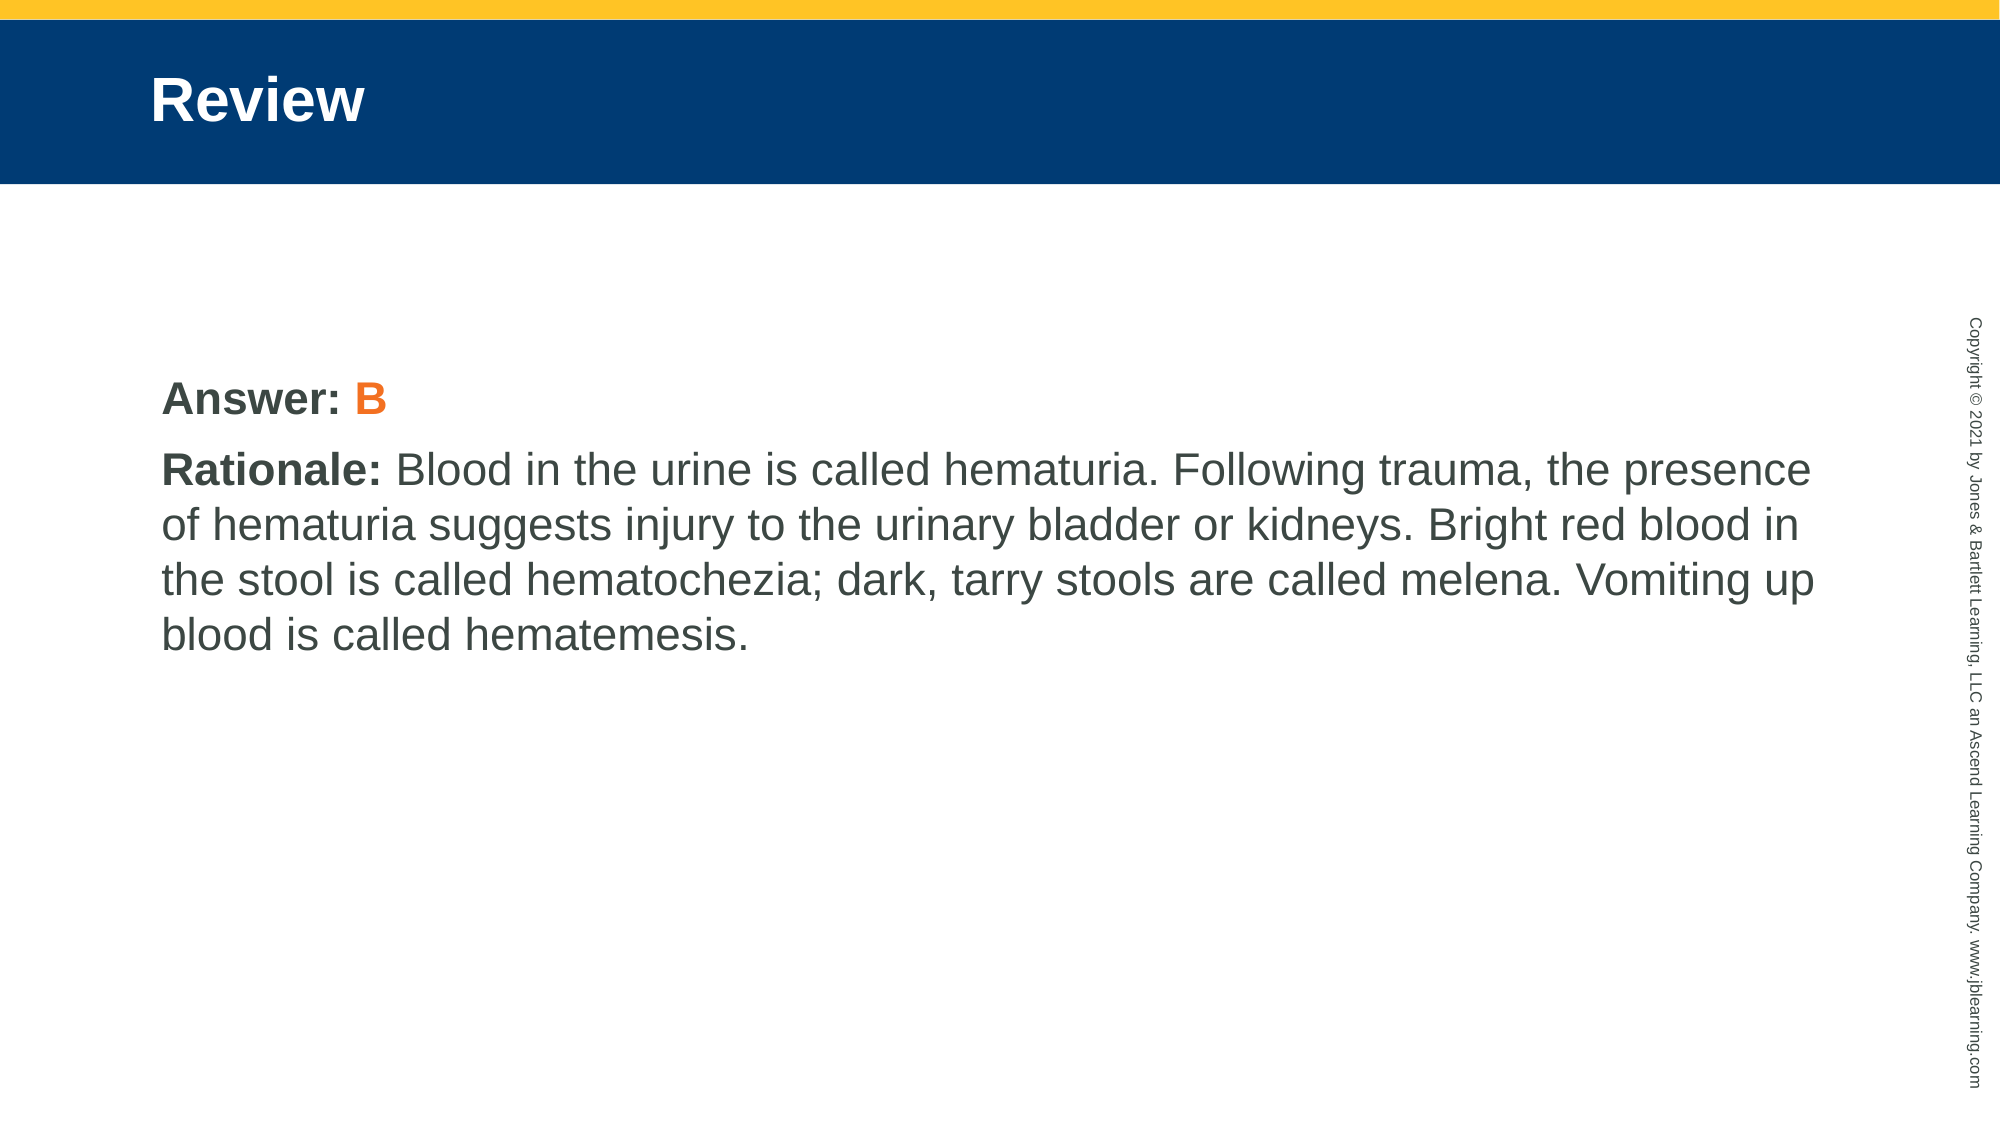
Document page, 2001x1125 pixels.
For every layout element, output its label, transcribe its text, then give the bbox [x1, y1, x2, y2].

list Answer: B Rationale: Blood in the urine is called hematuria. Following trauma, the presence of hematuria suggests injury to the urinary bladder or kidneys. Bright red blood in the stool is called hematochezia; dark, tarry stools are called melena. Vomiting up blood is called hematemesis. [146, 361, 1859, 1016]
title Review [0, 19, 2000, 185]
